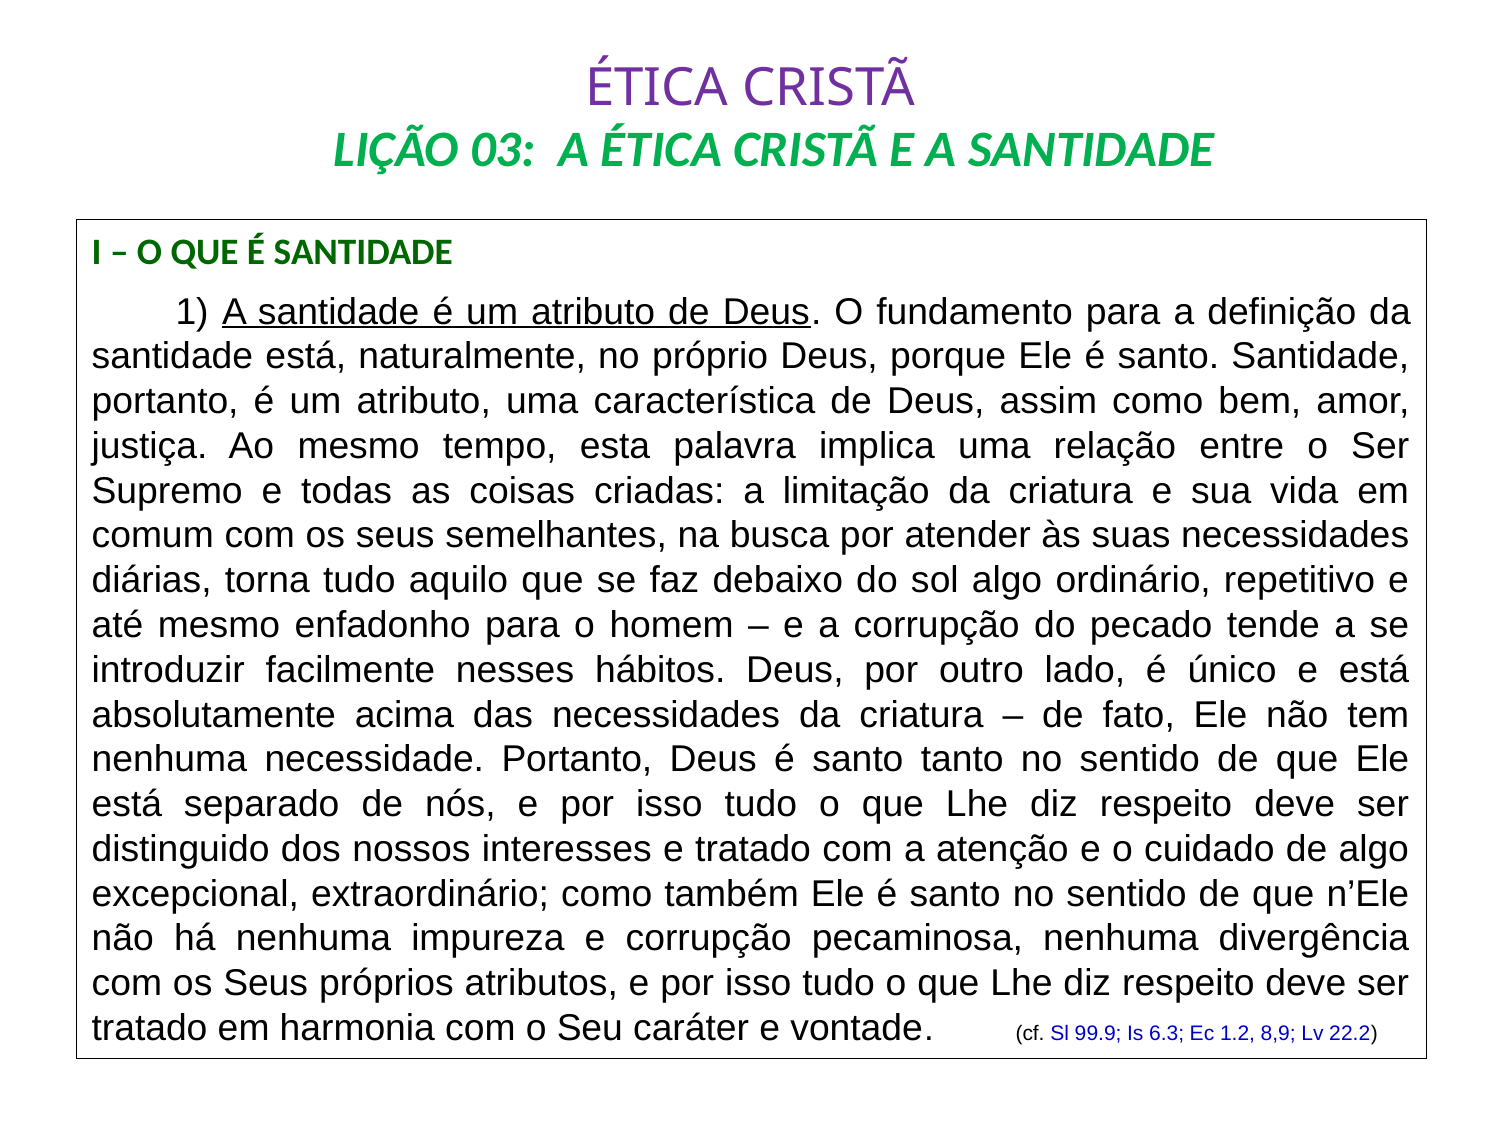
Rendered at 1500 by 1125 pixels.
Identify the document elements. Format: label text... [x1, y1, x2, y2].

list I – O QUE É SANTIDADE 1) A santidade é um atributo de Deus. O fundamento para a definição da santidade está, naturalmente, no próprio Deus, porque Ele é santo. Santidade, portanto, é um atributo, uma característica de Deus, assim como bem, amor, justiça. Ao mesmo tempo, esta palavra implica uma relação entre o Ser Supremo e todas as coisas criadas: a limitação da criatura e sua vida em comum com os seus semelhantes, na busca por atender às suas necessidades diárias, torna tudo aquilo que se faz debaixo do sol algo ordinário, repetitivo e até mesmo enfadonho para o homem – e a corrupção do pecado tende a se introduzir facilmente nesses hábitos. Deus, por outro lado, é único e está absolutamente acima das necessidades da criatura – de fato, Ele não tem nenhuma necessidade. Portanto, Deus é santo tanto no sentido de que Ele está separado de nós, e por isso tudo o que Lhe diz respeito deve ser distinguido dos nossos interesses e tratado com a atenção e o cuidado de algo excepcional, extraordinário; como também Ele é santo no sentido de que n’Ele não há nenhuma impureza e corrupção pecaminosa, nenhuma divergência com os Seus próprios atributos, e por isso tudo o que Lhe diz respeito deve ser tratado em harmonia com o Seu caráter e vontade. (cf. Sl 99.9; Is 6.3; Ec 1.2, 8,9; Lv 22.2) [76, 219, 1427, 1059]
title ÉTICA CRISTÃ LIÇÃO 03: A ÉTICA CRISTÃ E A SANTIDADE [75, 45, 1425, 185]
